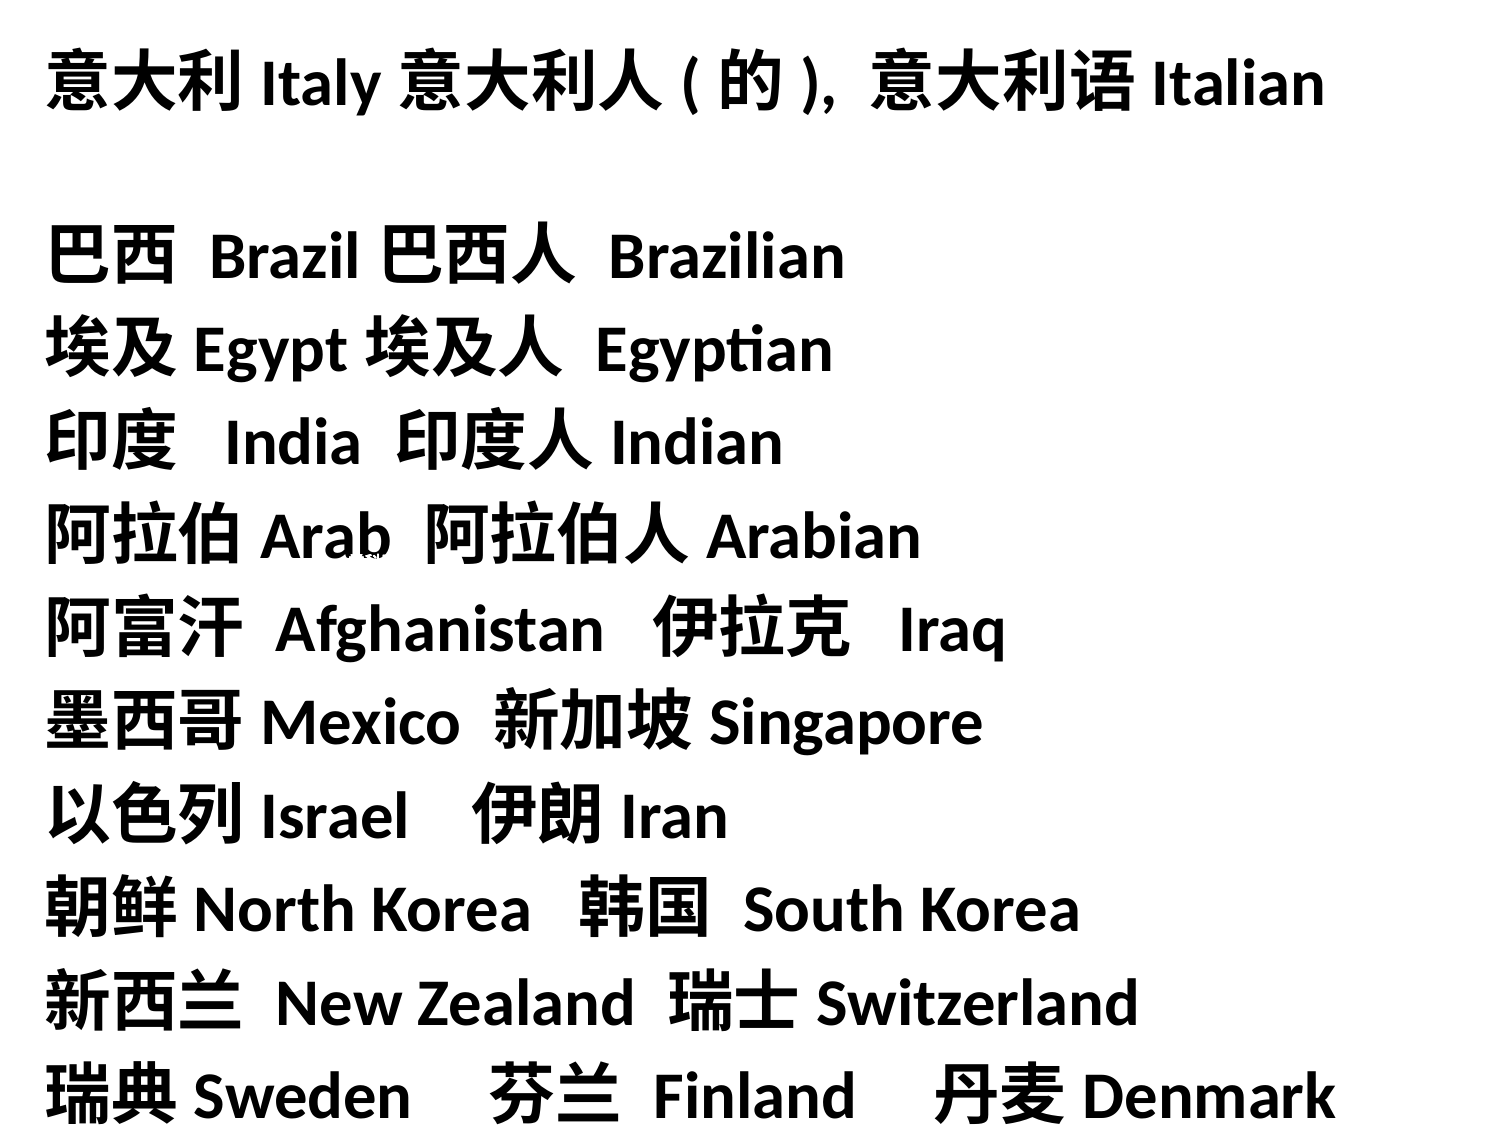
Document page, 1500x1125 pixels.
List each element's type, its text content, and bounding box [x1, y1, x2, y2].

list 意大利Italy意大利人(的), 意大利语Italian 巴西 Brazil巴西人 Brazilian 埃及Egypt埃及人 Egyptian 印度 India 印度人Indian 阿拉伯Arab 阿拉伯人Arabian 阿富汗 Afghanistan 伊拉克 Iraq 墨西哥Mexico 新加坡Singapore 以色列Israel 伊朗Iran 朝鲜North Korea 韩国 South Korea 新西兰 New Zealand 瑞士Switzerland 瑞典Sweden 芬兰 Finland 丹麦Denmark [29, 31, 1380, 774]
text_box 学科网 [333, 545, 1167, 580]
